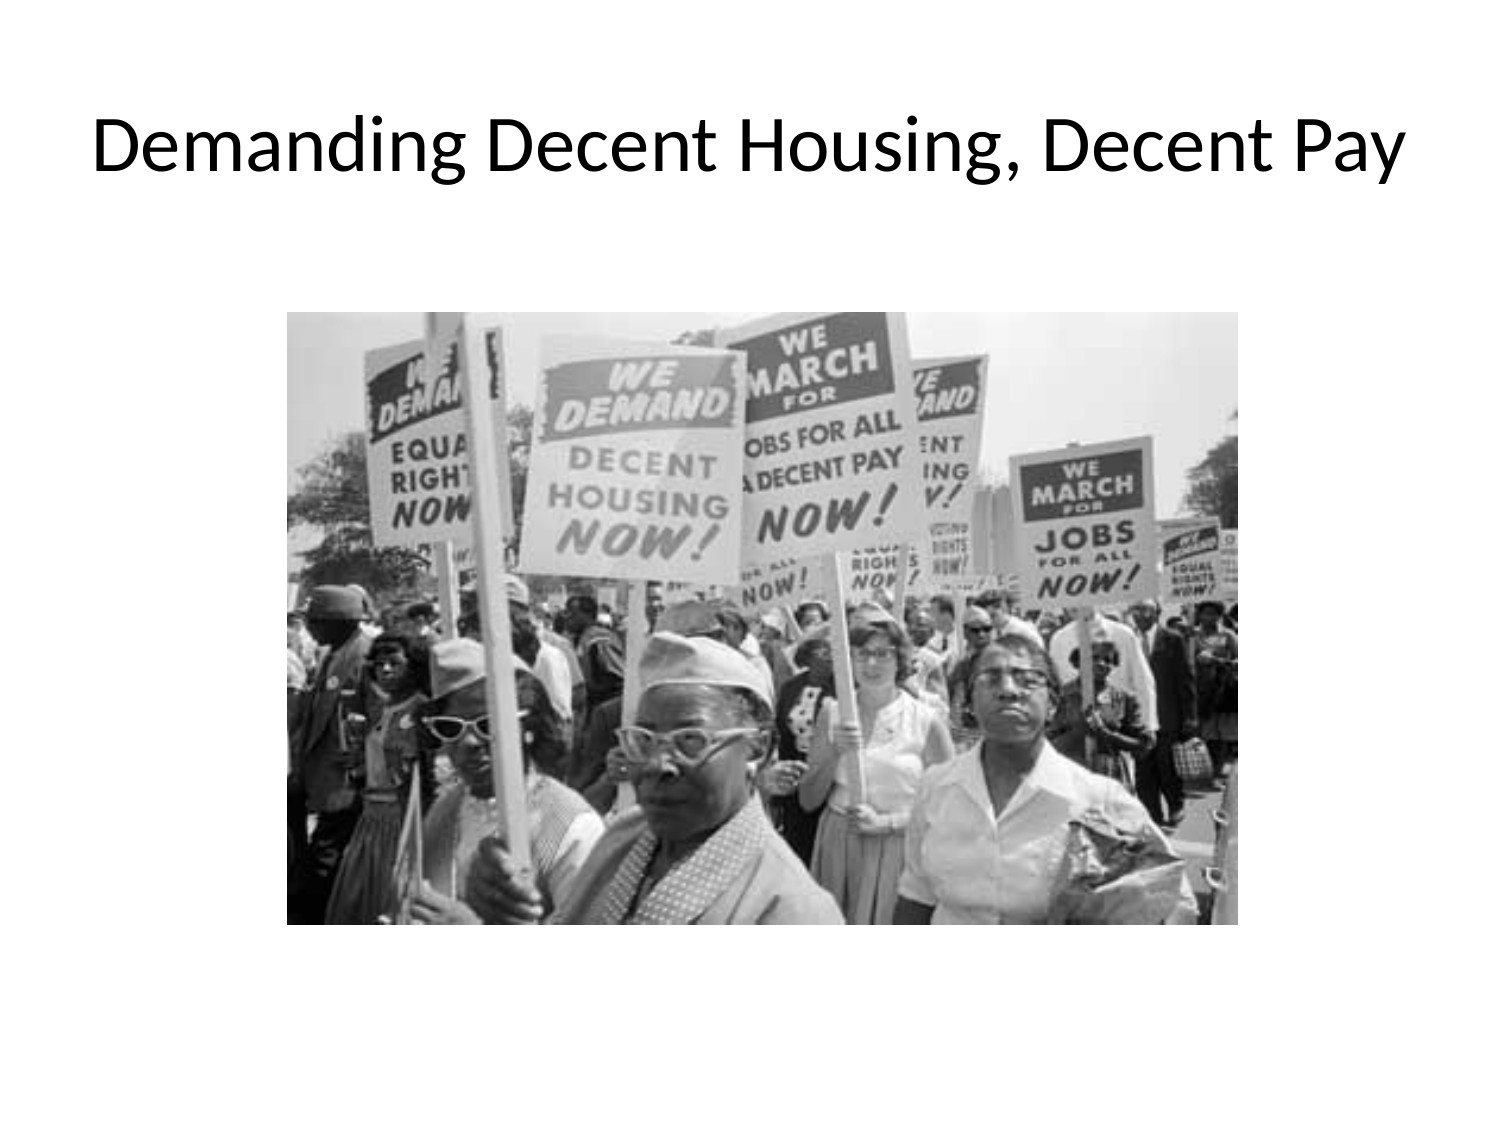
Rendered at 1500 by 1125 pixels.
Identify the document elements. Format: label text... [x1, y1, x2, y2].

title Demanding Decent Housing, Decent Pay [74, 44, 1426, 233]
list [287, 312, 1238, 926]
